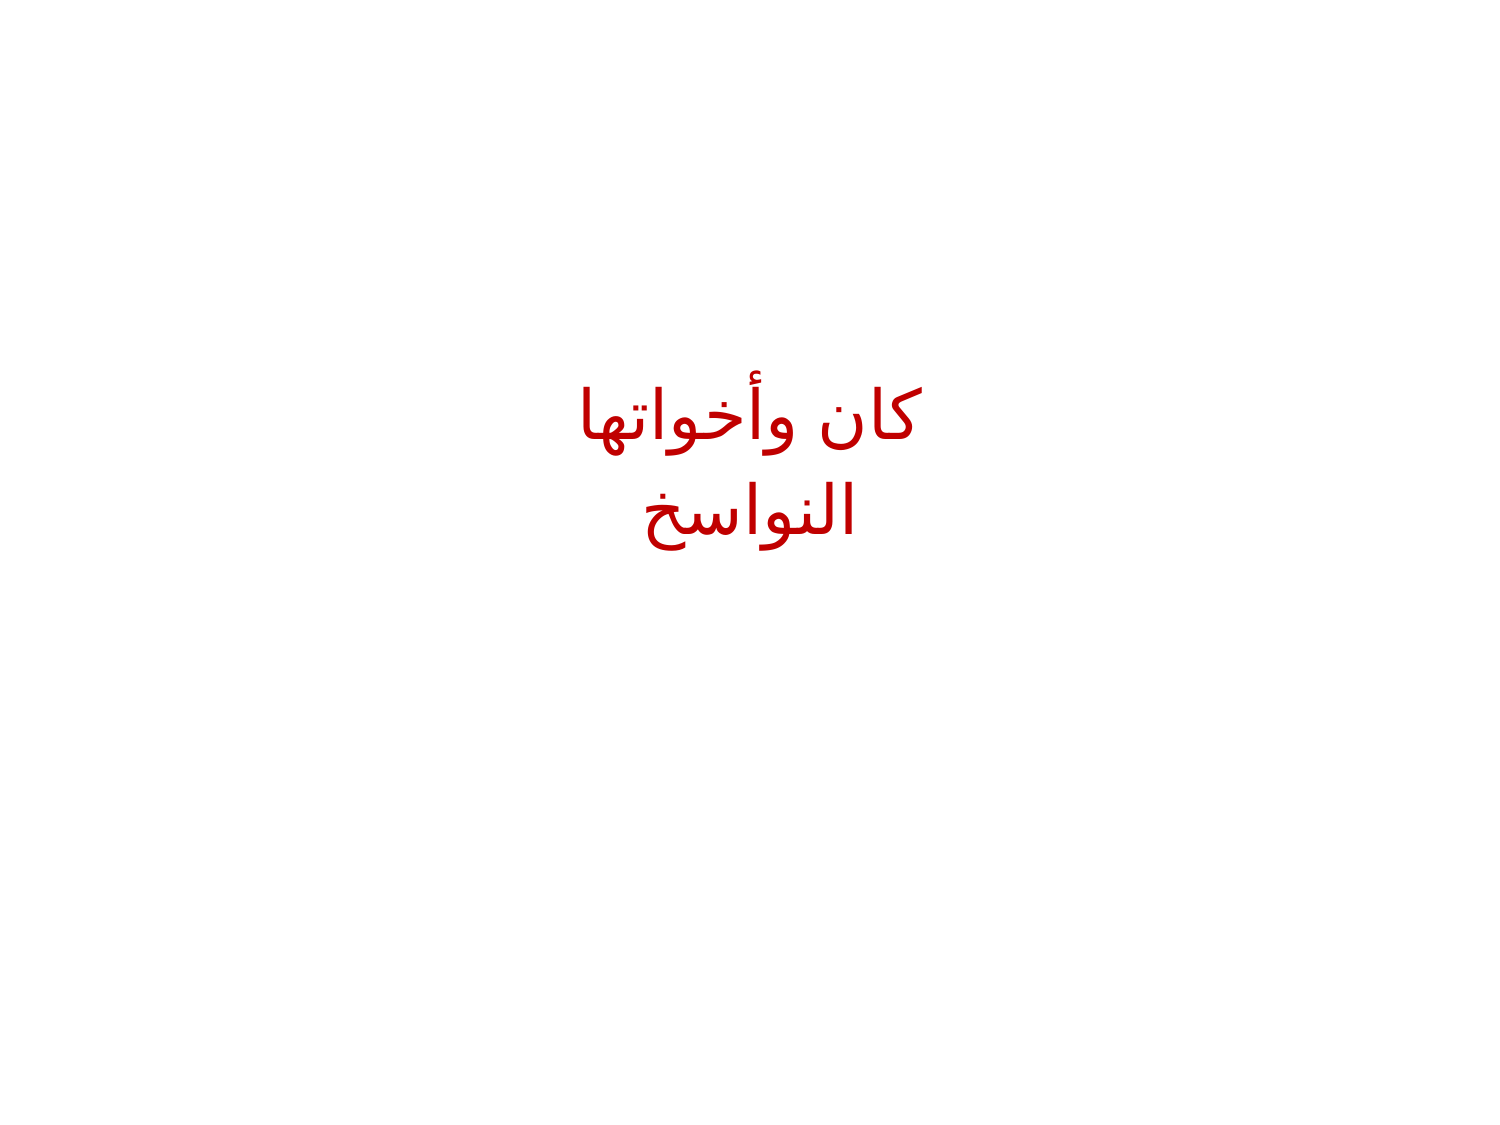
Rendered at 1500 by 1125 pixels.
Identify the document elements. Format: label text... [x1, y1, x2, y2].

title كان وأخواتها النواسخ [112, 349, 1388, 591]
